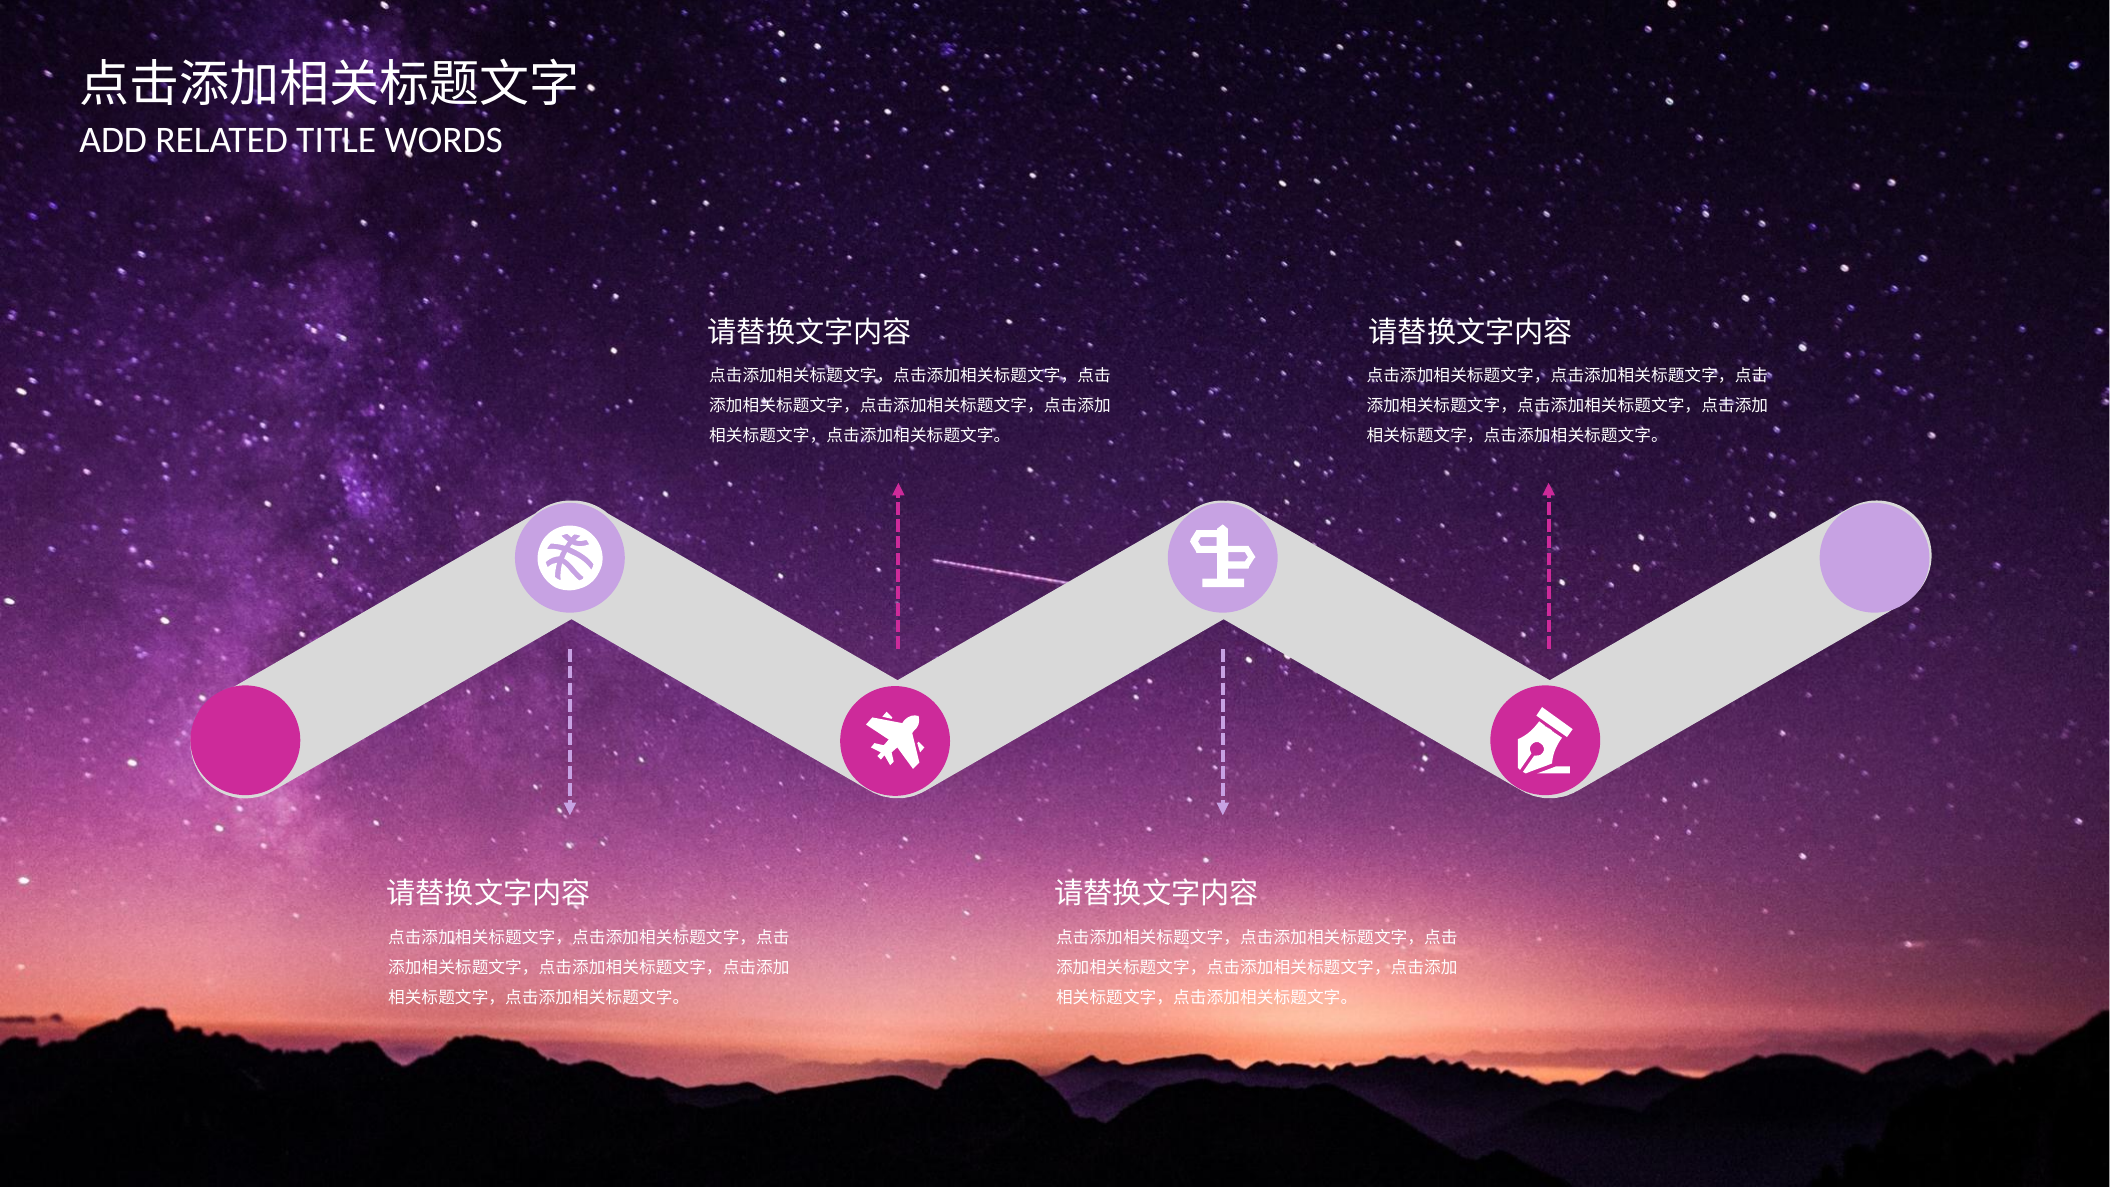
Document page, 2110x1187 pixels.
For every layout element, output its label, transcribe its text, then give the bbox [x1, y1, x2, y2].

text_box ADD RELATED TITLE WORDS [63, 107, 520, 169]
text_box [190, 268, 1930, 1030]
picture [0, 0, 2110, 1187]
text_box 点击添加相关标题文字 [63, 43, 596, 120]
